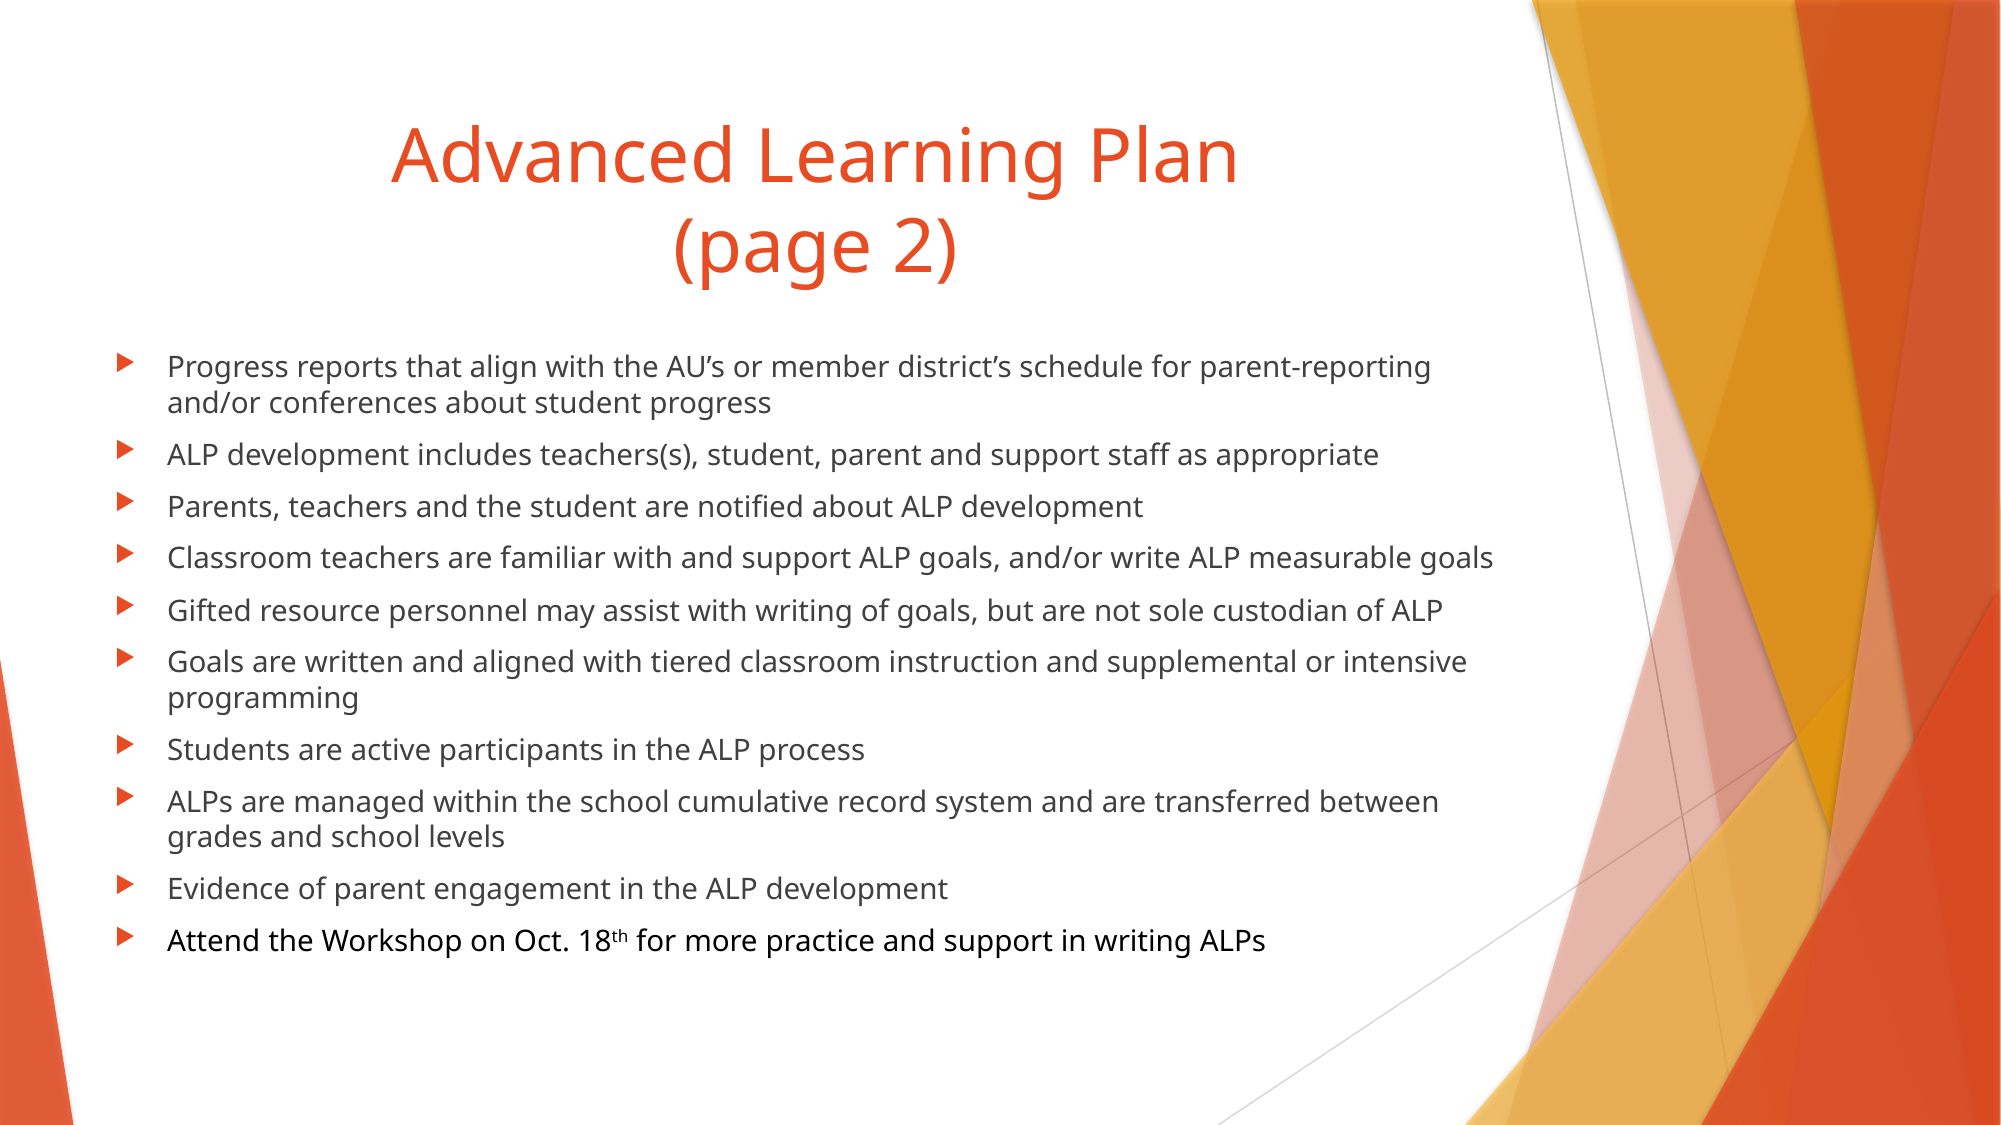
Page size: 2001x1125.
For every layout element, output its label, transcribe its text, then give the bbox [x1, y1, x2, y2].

title Advanced Learning Plan (page 2) [111, 99, 1522, 317]
list Progress reports that align with the AU’s or member district’s schedule for parent-reporting and/or conferences about student progress ALP development includes teachers(s), student, parent and support staff as appropriate Parents, teachers and the student are notified about ALP development Classroom teachers are familiar with and support ALP goals, and/or write ALP measurable goals Gifted resource personnel may assist with writing of goals, but are not sole custodian of ALP Goals are written and aligned with tiered classroom instruction and supplemental or intensive programming Students are active participants in the ALP process ALPs are managed within the school cumulative record system and are transferred between grades and school levels Evidence of parent engagement in the ALP development Attend the Workshop on Oct. 18th for more practice and support in writing ALPs [99, 340, 1510, 1016]
